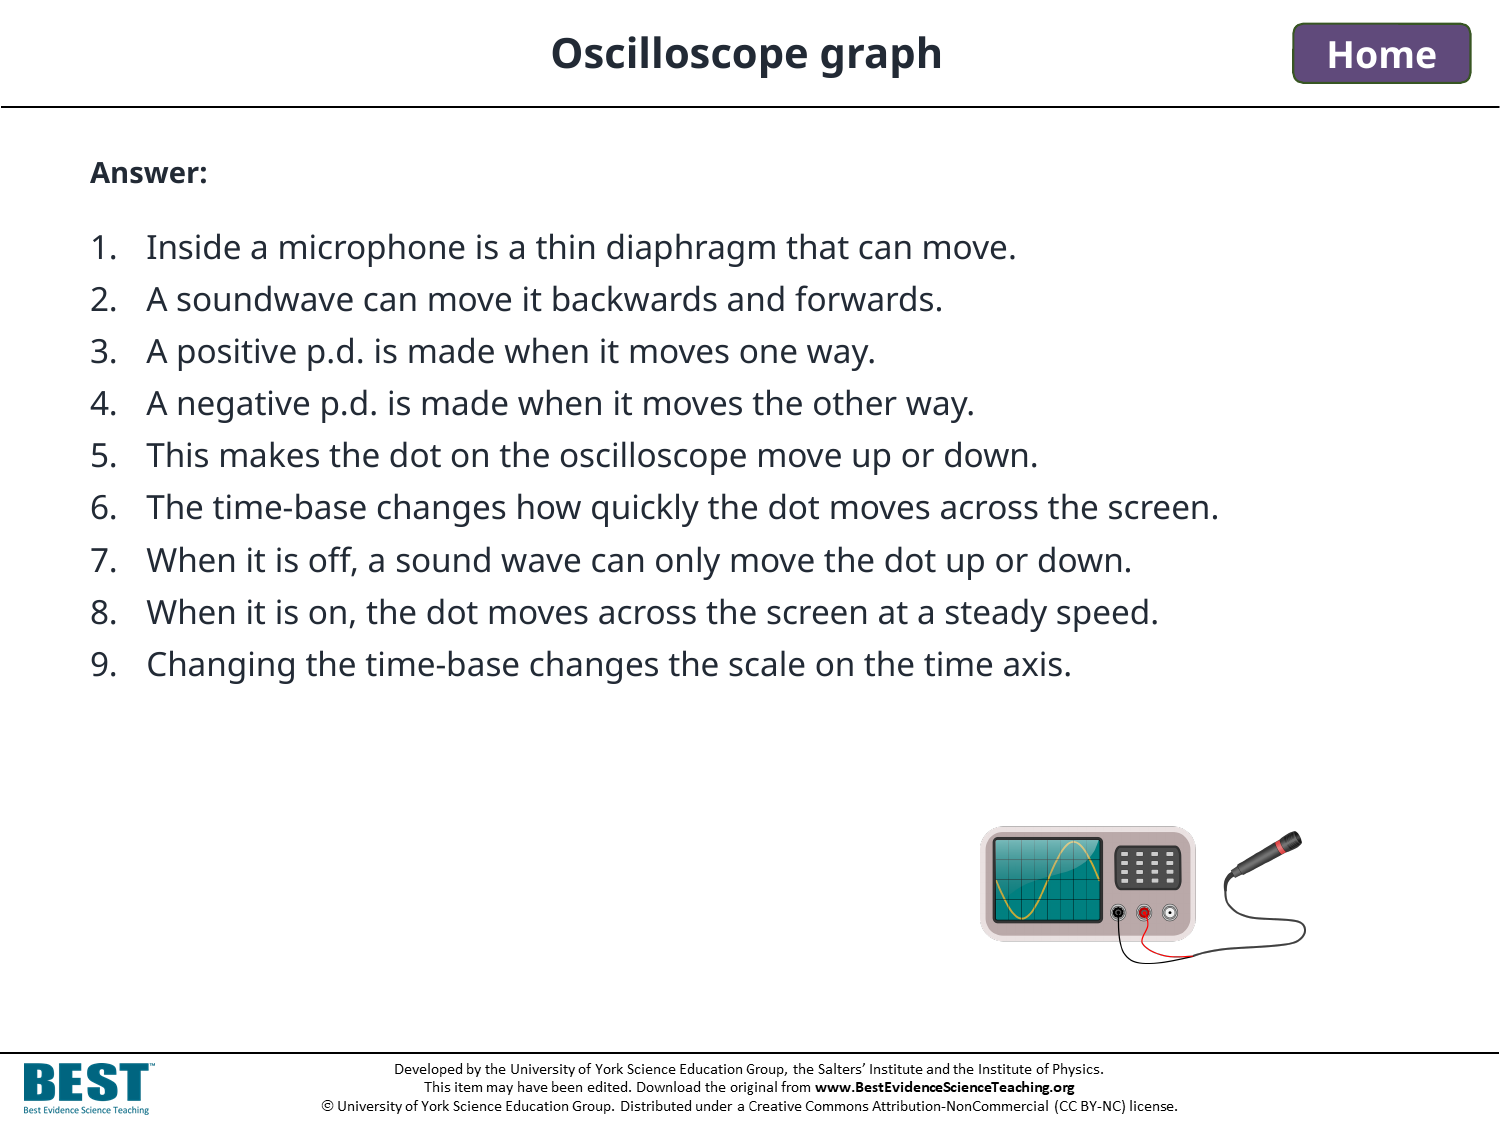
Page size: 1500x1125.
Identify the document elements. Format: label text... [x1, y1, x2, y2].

text_box Home [1292, 22, 1472, 84]
picture [0, 106, 1500, 1125]
text_box Oscilloscope graph [23, 4, 1471, 99]
